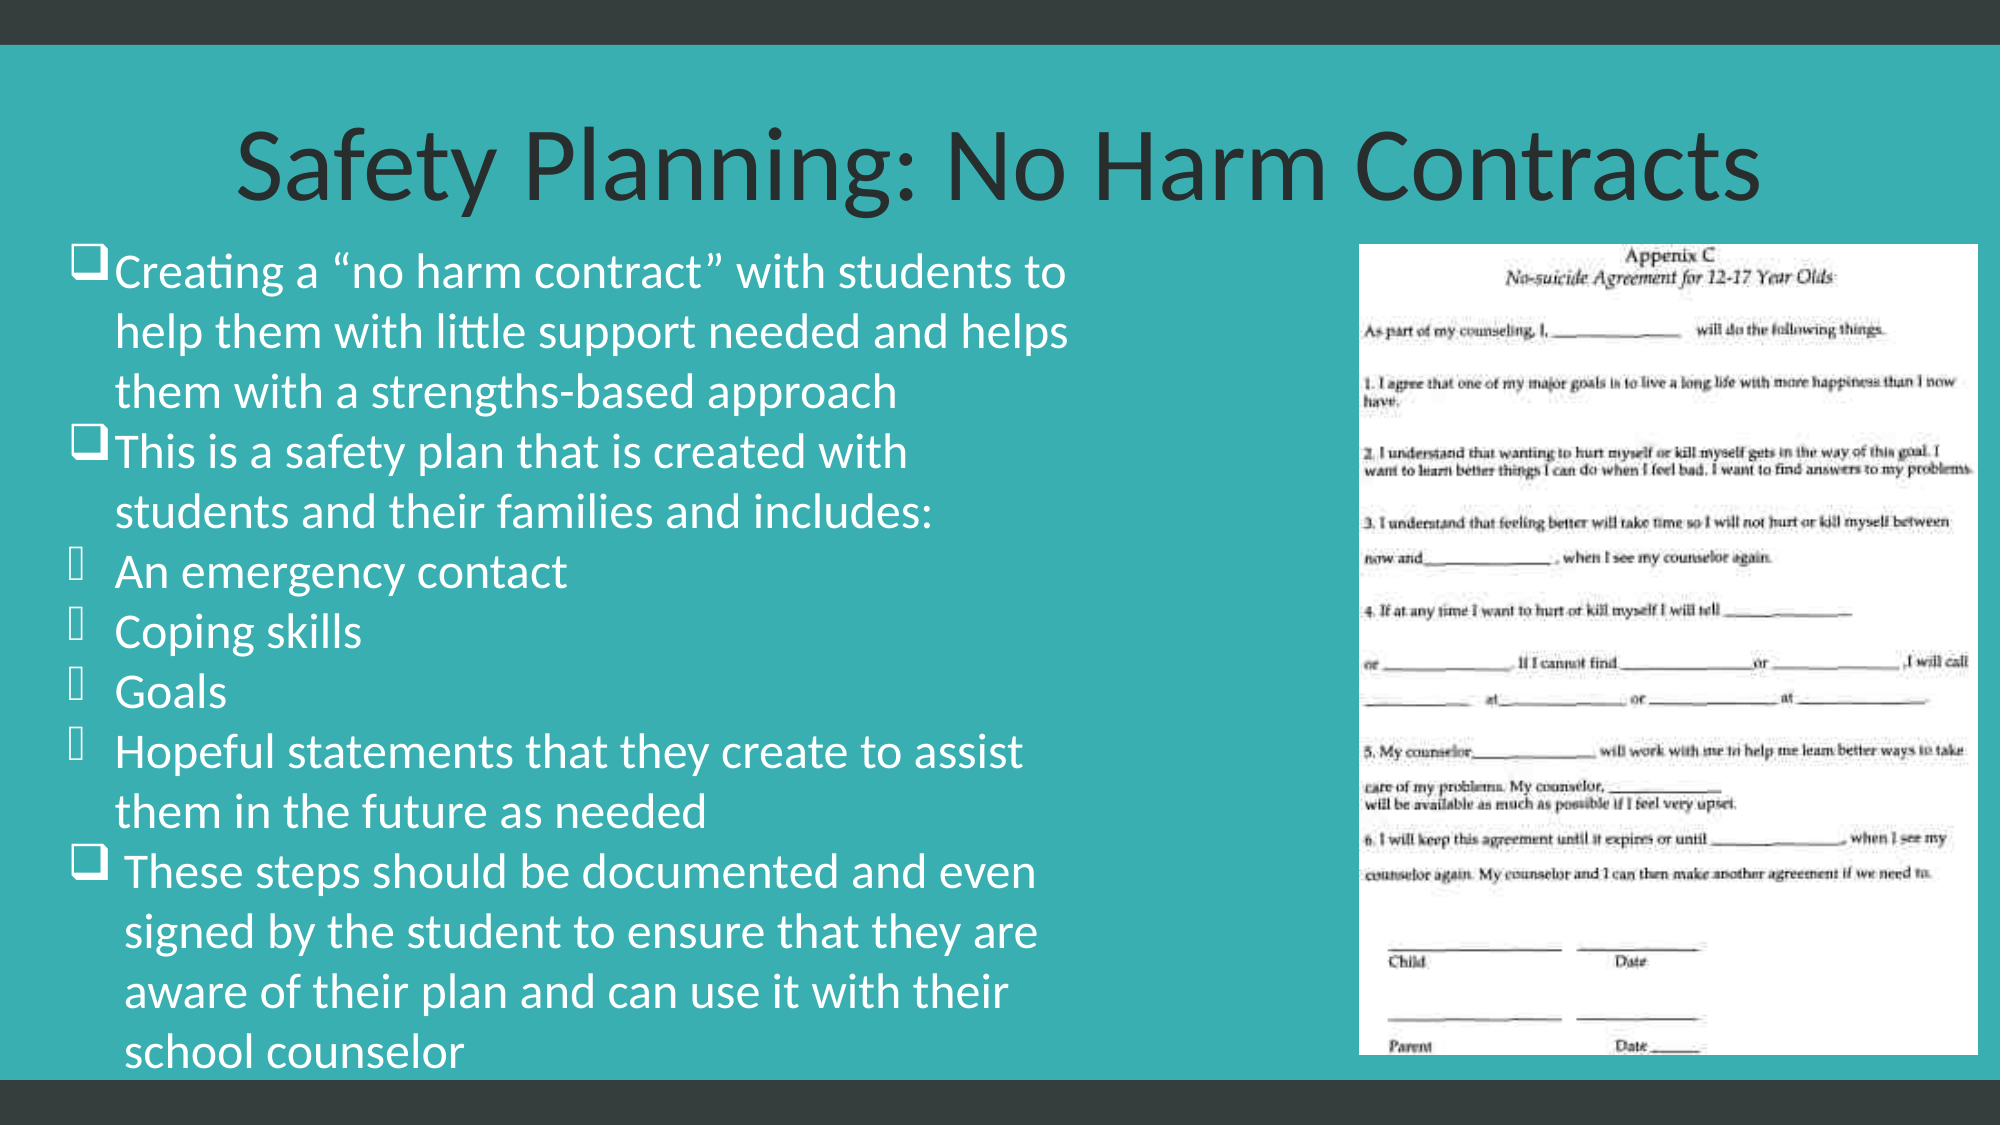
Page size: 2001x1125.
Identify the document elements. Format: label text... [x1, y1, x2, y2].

picture [1359, 244, 1978, 1055]
title Safety Planning: No Harm Contracts [212, 70, 1788, 232]
text_box Creating a “no harm contract” with students to help them with little support needed and helps them with a strengths-based approach This is a safety plan that is created with students and their families and includes: An emergency contact Coping skills Goals Hopeful statements that they create to assist them in the future as needed These steps should be documented and even signed by the student to ensure that they are aware of their plan and can use it with their school counselor [52, 231, 1087, 1125]
